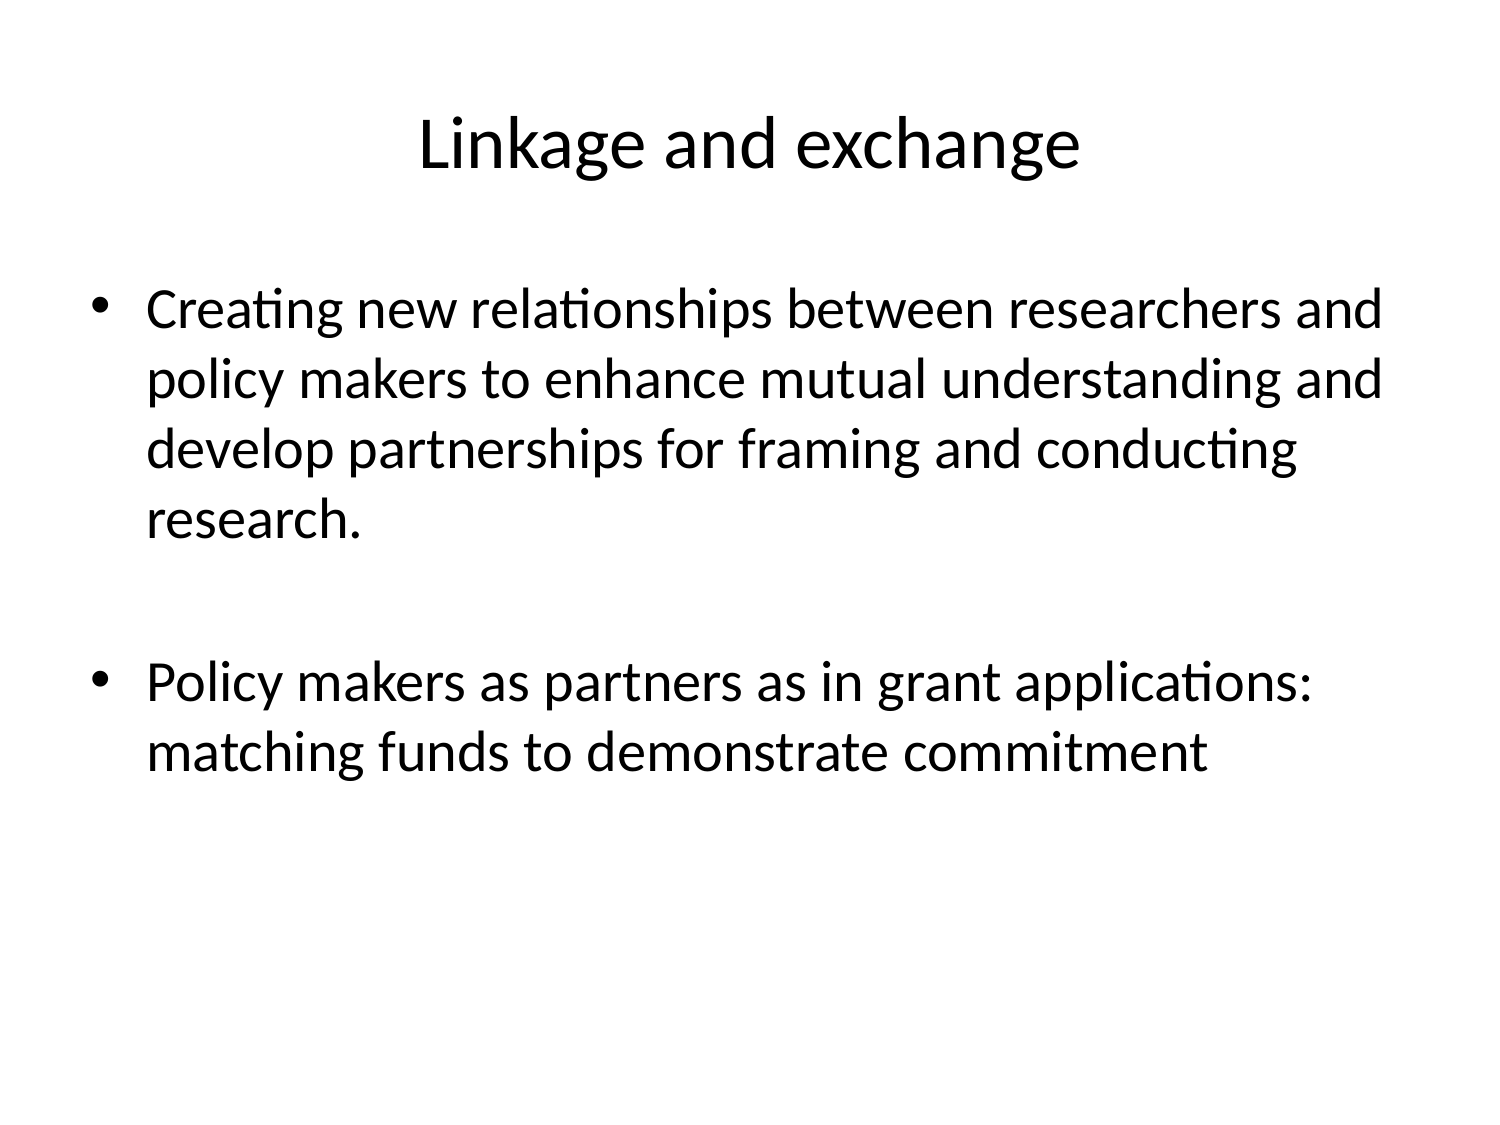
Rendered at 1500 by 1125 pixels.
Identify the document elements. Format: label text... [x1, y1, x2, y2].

list Creating new relationships between researchers and policy makers to enhance mutual understanding and develop partnerships for framing and conducting research. Policy makers as partners as in grant applications: matching funds to demonstrate commitment [75, 262, 1425, 1005]
title Linkage and exchange [75, 45, 1425, 233]
